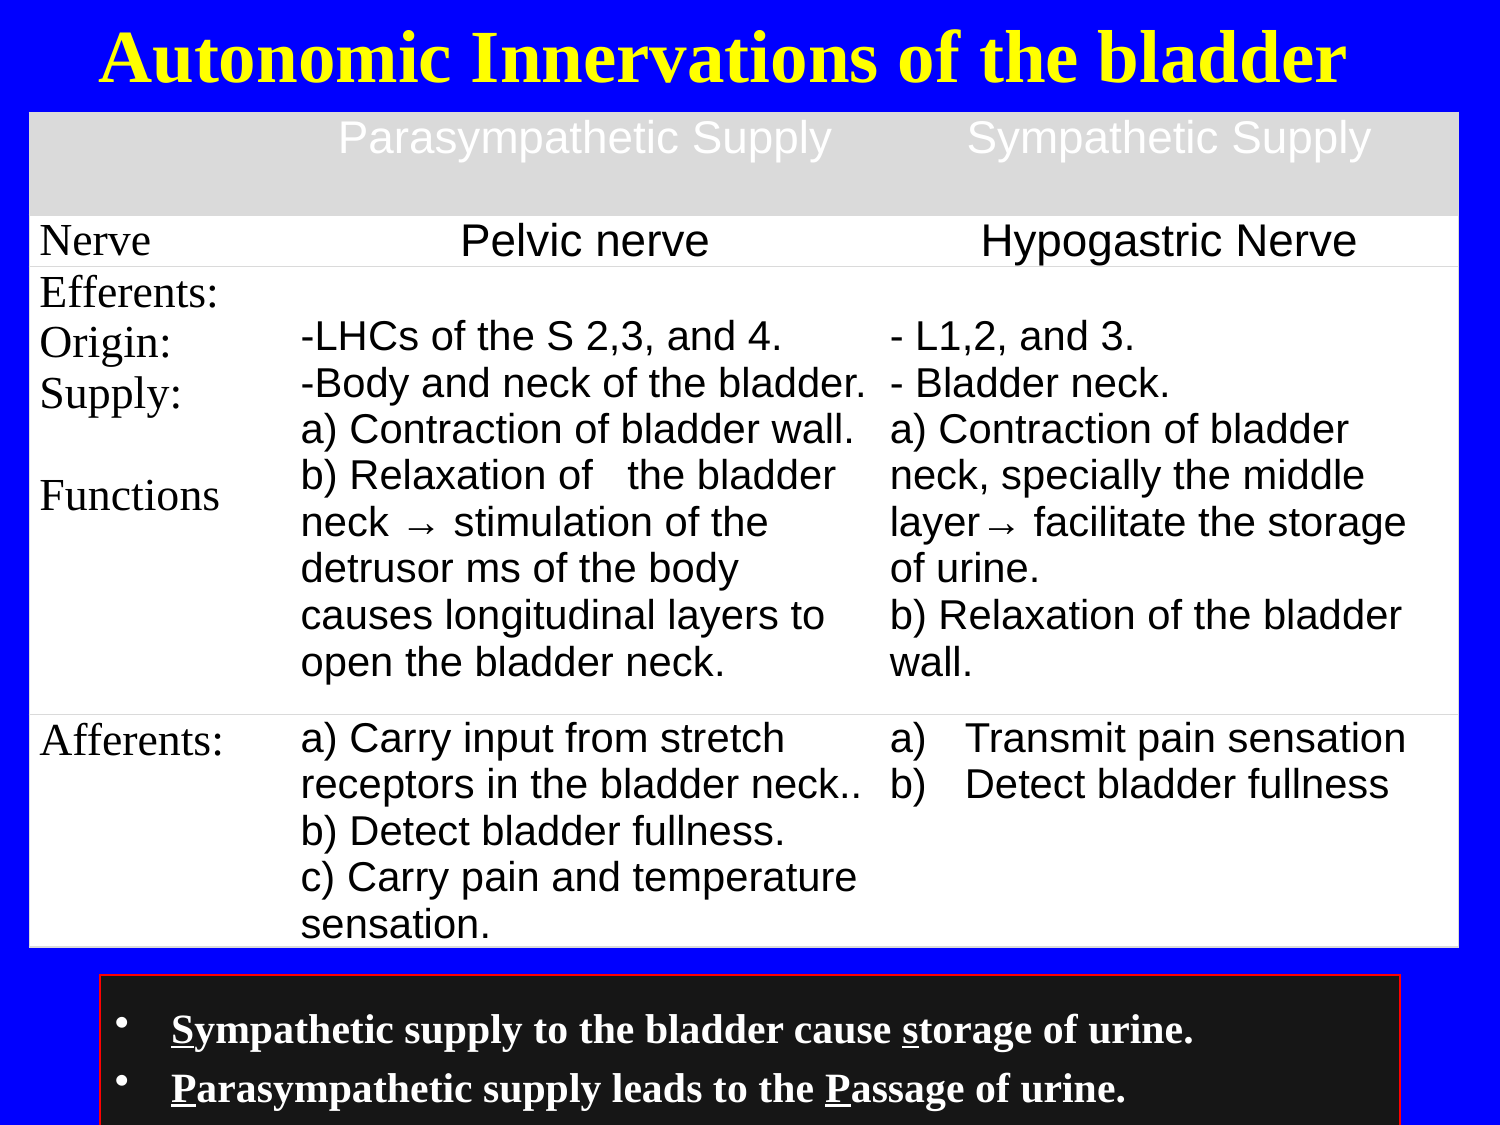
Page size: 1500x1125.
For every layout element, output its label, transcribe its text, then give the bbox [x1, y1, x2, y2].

table_cell Nerve [30, 216, 291, 266]
table_cell a) Carry input from stretch receptors in the bladder neck.. b) Detect bladder fullness. c) Carry pain and temperature sensation. [291, 715, 880, 946]
table_cell Efferents: Origin: Supply: Functions [30, 267, 291, 714]
table_header Parasympathetic Supply [291, 113, 880, 214]
table_header [30, 113, 291, 214]
text_box Autonomic Innervations of the bladder [0, 0, 1500, 105]
table_cell Hypogastric Nerve [880, 216, 1458, 266]
table_cell Afferents: [30, 715, 291, 946]
table_cell - L1,2, and 3. - Bladder neck. a) Contraction of bladder neck, specially the middle layer→ facilitate the storage of urine. b) Relaxation of the bladder wall. [880, 267, 1458, 714]
table_cell Transmit pain sensation Detect bladder fullness [880, 715, 1458, 946]
table_header Sympathetic Supply [880, 113, 1458, 214]
table_cell -LHCs of the S 2,3, and 4. -Body and neck of the bladder. a) Contraction of bladder wall. b) Relaxation of the bladder neck → stimulation of the detrusor ms of the body causes longitudinal layers to open the bladder neck. [291, 267, 880, 714]
table_cell Pelvic nerve [291, 216, 880, 266]
text_box Sympathetic supply to the bladder cause storage of urine. Parasympathetic supply leads to the Passage of urine. [99, 974, 1400, 1125]
